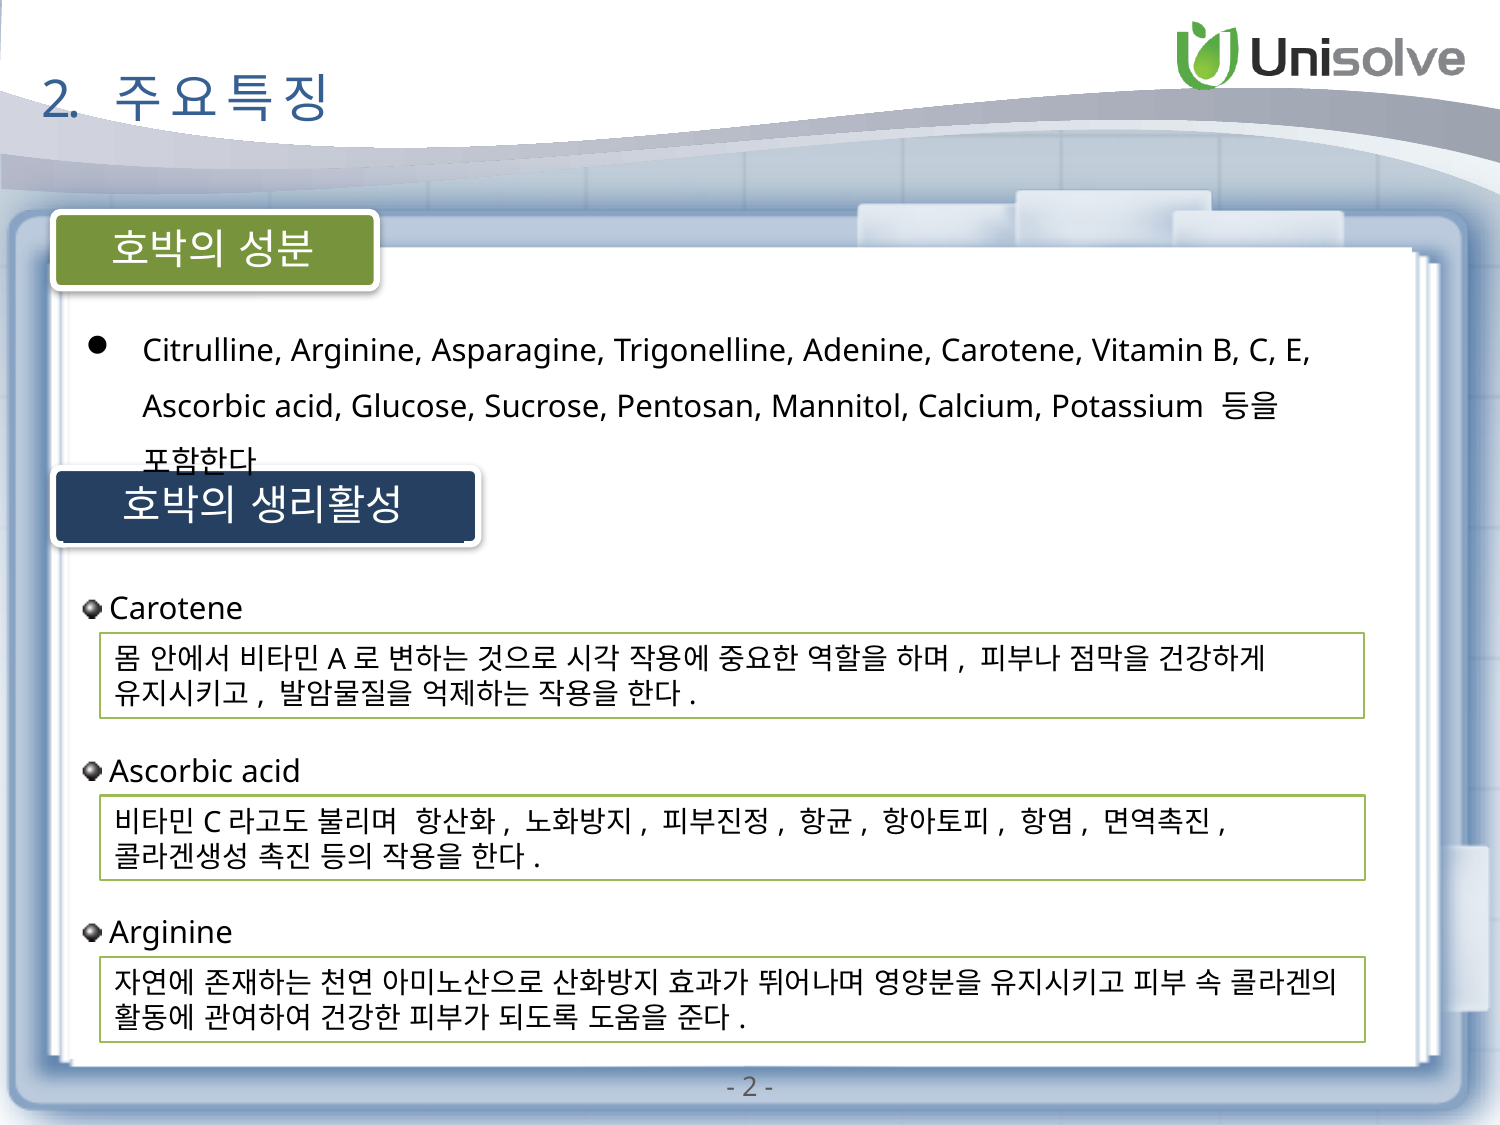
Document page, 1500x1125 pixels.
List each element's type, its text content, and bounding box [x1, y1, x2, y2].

picture [79, 920, 102, 942]
text_box - 2 - [0, 1061, 1500, 1122]
picture [667, 130, 1398, 160]
text_box Arginine [64, 886, 490, 958]
text_box 비타민C라고도 불리며 항산화, 노화방지, 피부진정, 항균, 항아토피, 항염, 면역촉진, 콜라겐생성 촉진 등의 작용을 한다. [98, 793, 1367, 882]
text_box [52, 467, 479, 545]
text_box 2. 주 요 특 징 [41, 2, 768, 128]
picture [79, 596, 102, 619]
text_box 몸 안에서 비타민A로 변하는 것으로 시각 작용에 중요한 역할을 하며, 피부나 점막을 건강하게 유지시키고, 발암물질을 억제하는 작용을 한다. [98, 631, 1366, 720]
text_box 자연에 존재하는 천연 아미노산으로 산화방지 효과가 뛰어나며 영양분을 유지시키고 피부 속 콜라겐의 활동에 관여하여 건강한 피부가 되도록 도움을 준다. [98, 955, 1367, 1044]
picture [79, 758, 102, 781]
text_box Ascorbic acid [64, 724, 490, 796]
text_box Carotene [64, 562, 466, 634]
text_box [52, 211, 377, 289]
text_box Citrulline, Arginine, Asparagine, Trigonelline, Adenine, Carotene, Vitamin B, C, E, Ascorbic acid, Glucose, Sucrose, Pentosan, Mannitol, Calcium, Potassium 등을 포함한다 [71, 303, 1366, 488]
picture [1177, 21, 1465, 90]
